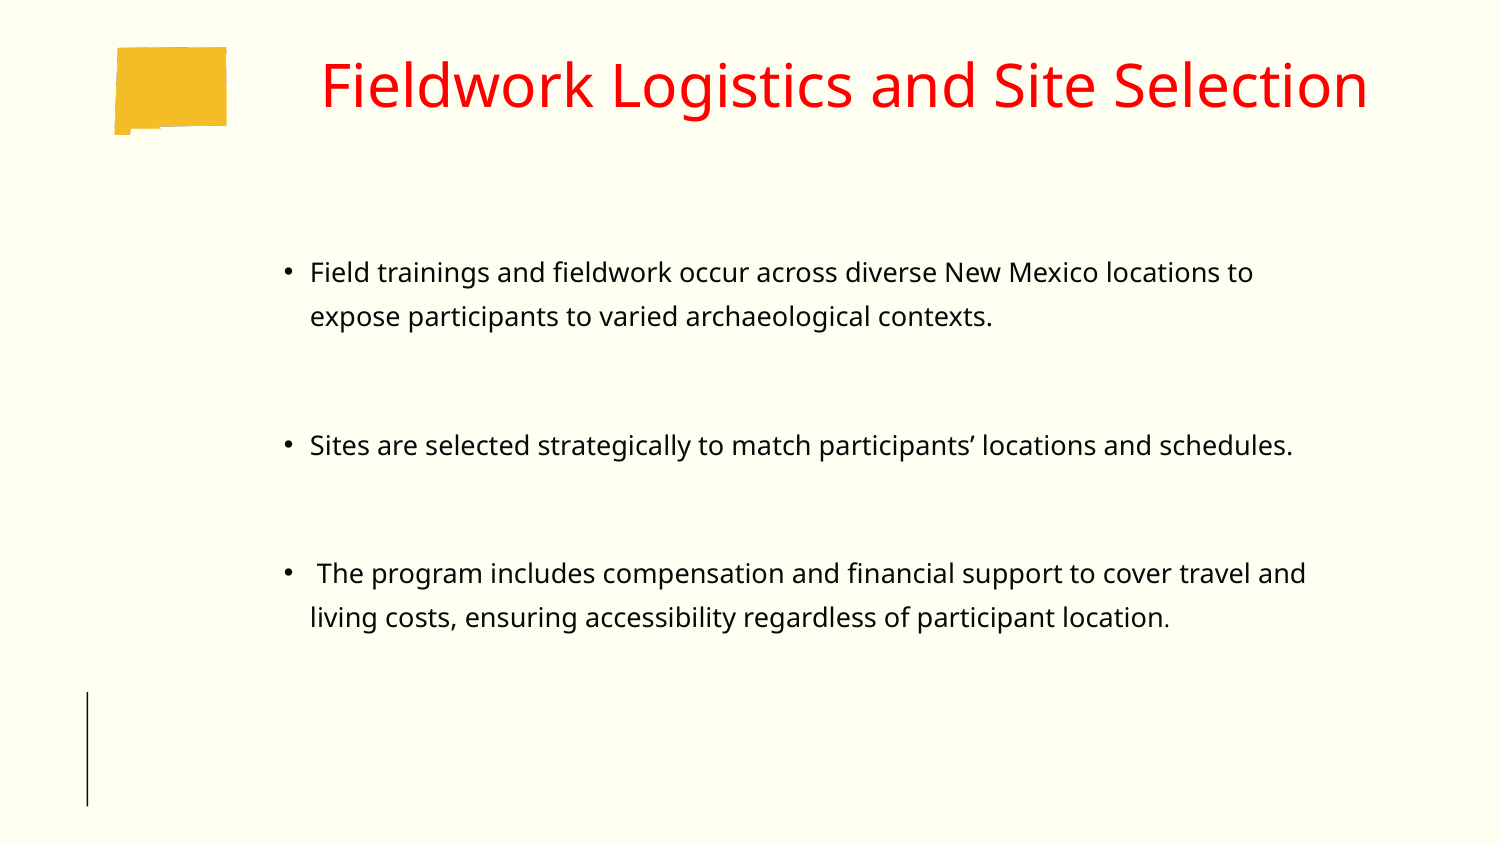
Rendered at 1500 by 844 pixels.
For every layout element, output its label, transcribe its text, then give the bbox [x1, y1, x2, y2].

list Field trainings and fieldwork occur across diverse New Mexico locations to expose participants to varied archaeological contexts. Sites are selected strategically to match participants’ locations and schedules. The program includes compensation and financial support to cover travel and living costs, ensuring accessibility regardless of participant location. [268, 230, 1333, 654]
picture [114, 46, 227, 135]
title Fieldwork Logistics and Site Selection [254, 27, 1386, 155]
